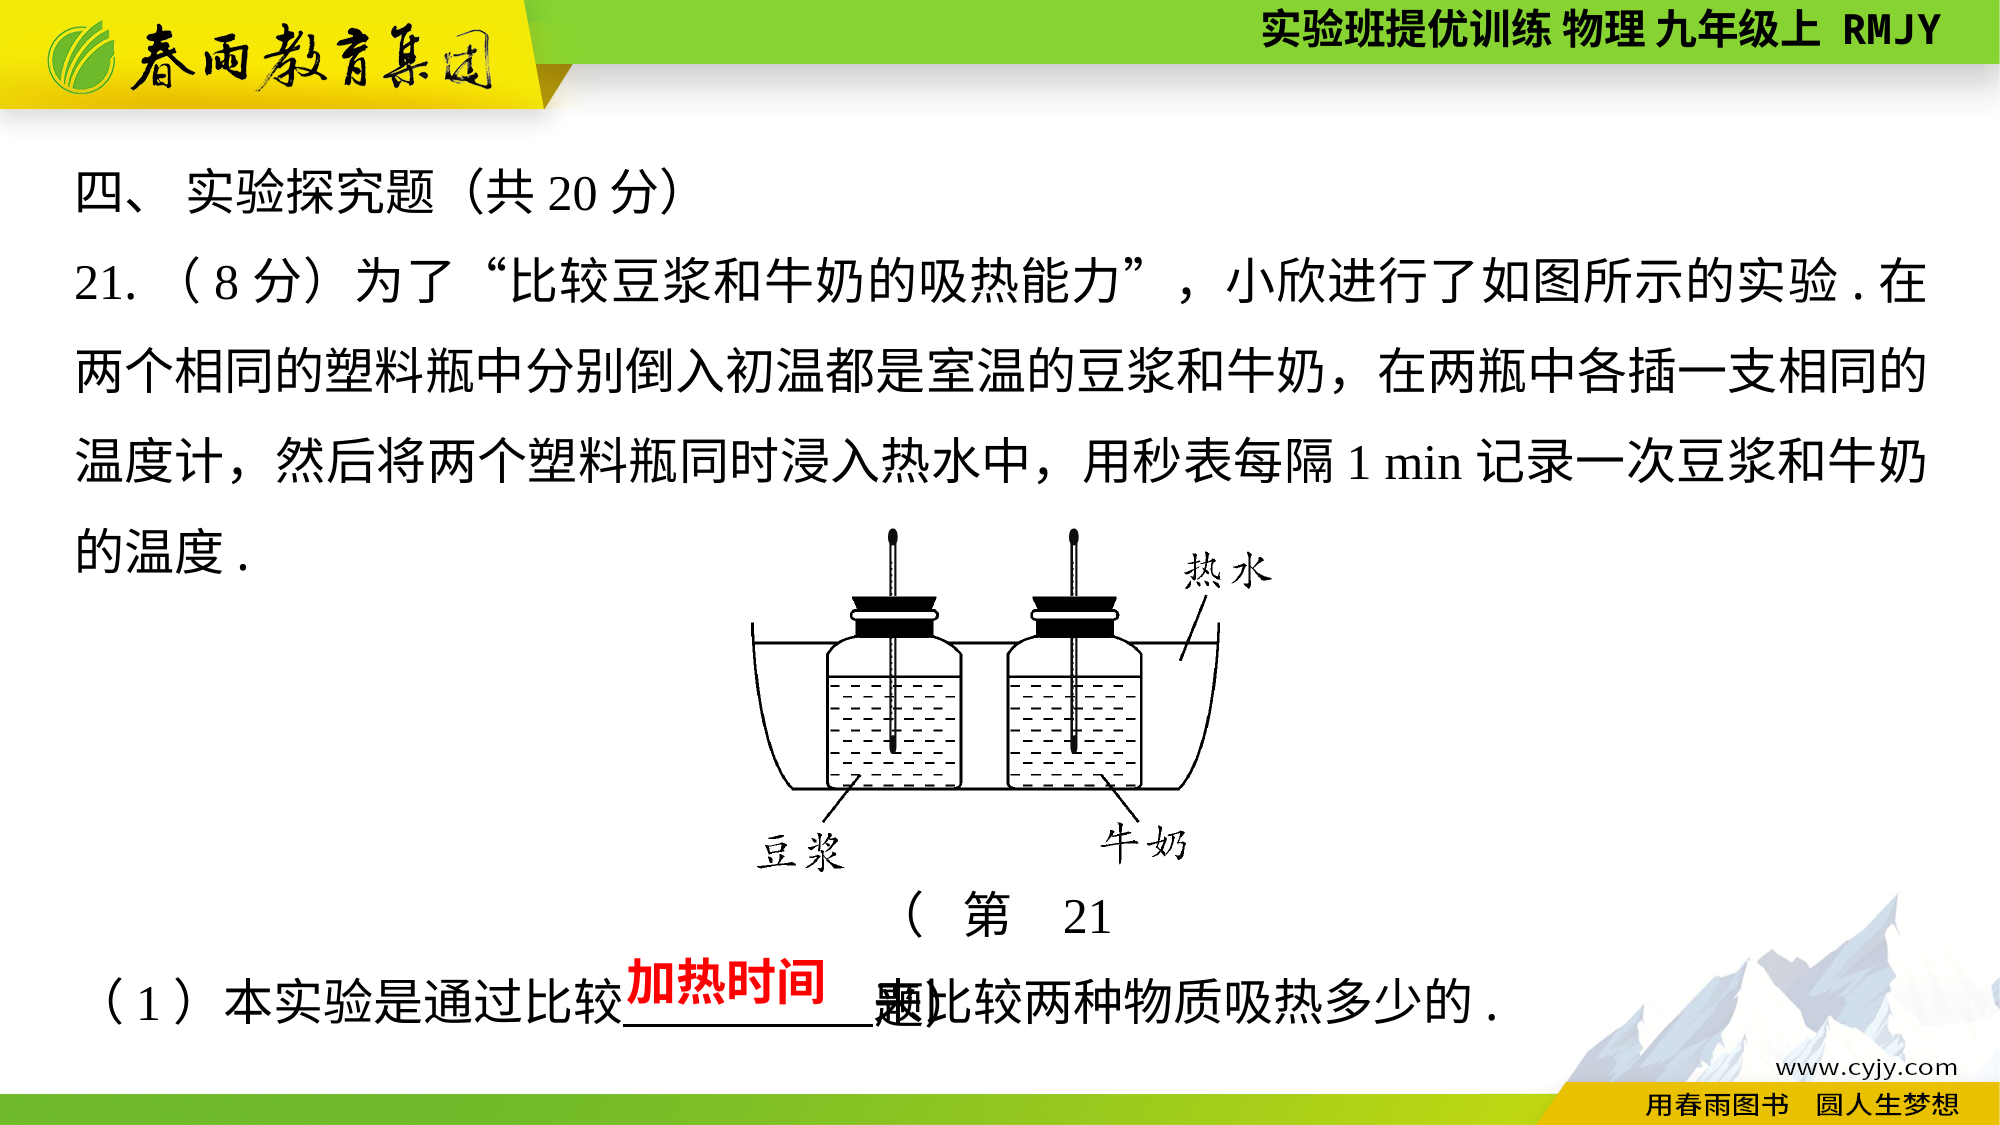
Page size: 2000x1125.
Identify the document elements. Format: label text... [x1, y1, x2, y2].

list 四、 实验探究题（共20分） 21.（8分）为了“比较豆浆和牛奶的吸热能力”，小欣进行了如图所示的实验.在两个相同的塑料瓶中分别倒入初温都是室温的豆浆和牛奶，在两瓶中各插一支相同的温度计，然后将两个塑料瓶同时浸入热水中，用秒表每隔1 min记录一次豆浆和牛奶的温度. （1）本实验是通过比较 来比较两种物质吸热多少的. [59, 122, 1944, 1035]
text_box （第21题） [859, 880, 1140, 951]
text_box 加热时间 [611, 943, 842, 1018]
picture [0, 0, 2000, 1125]
